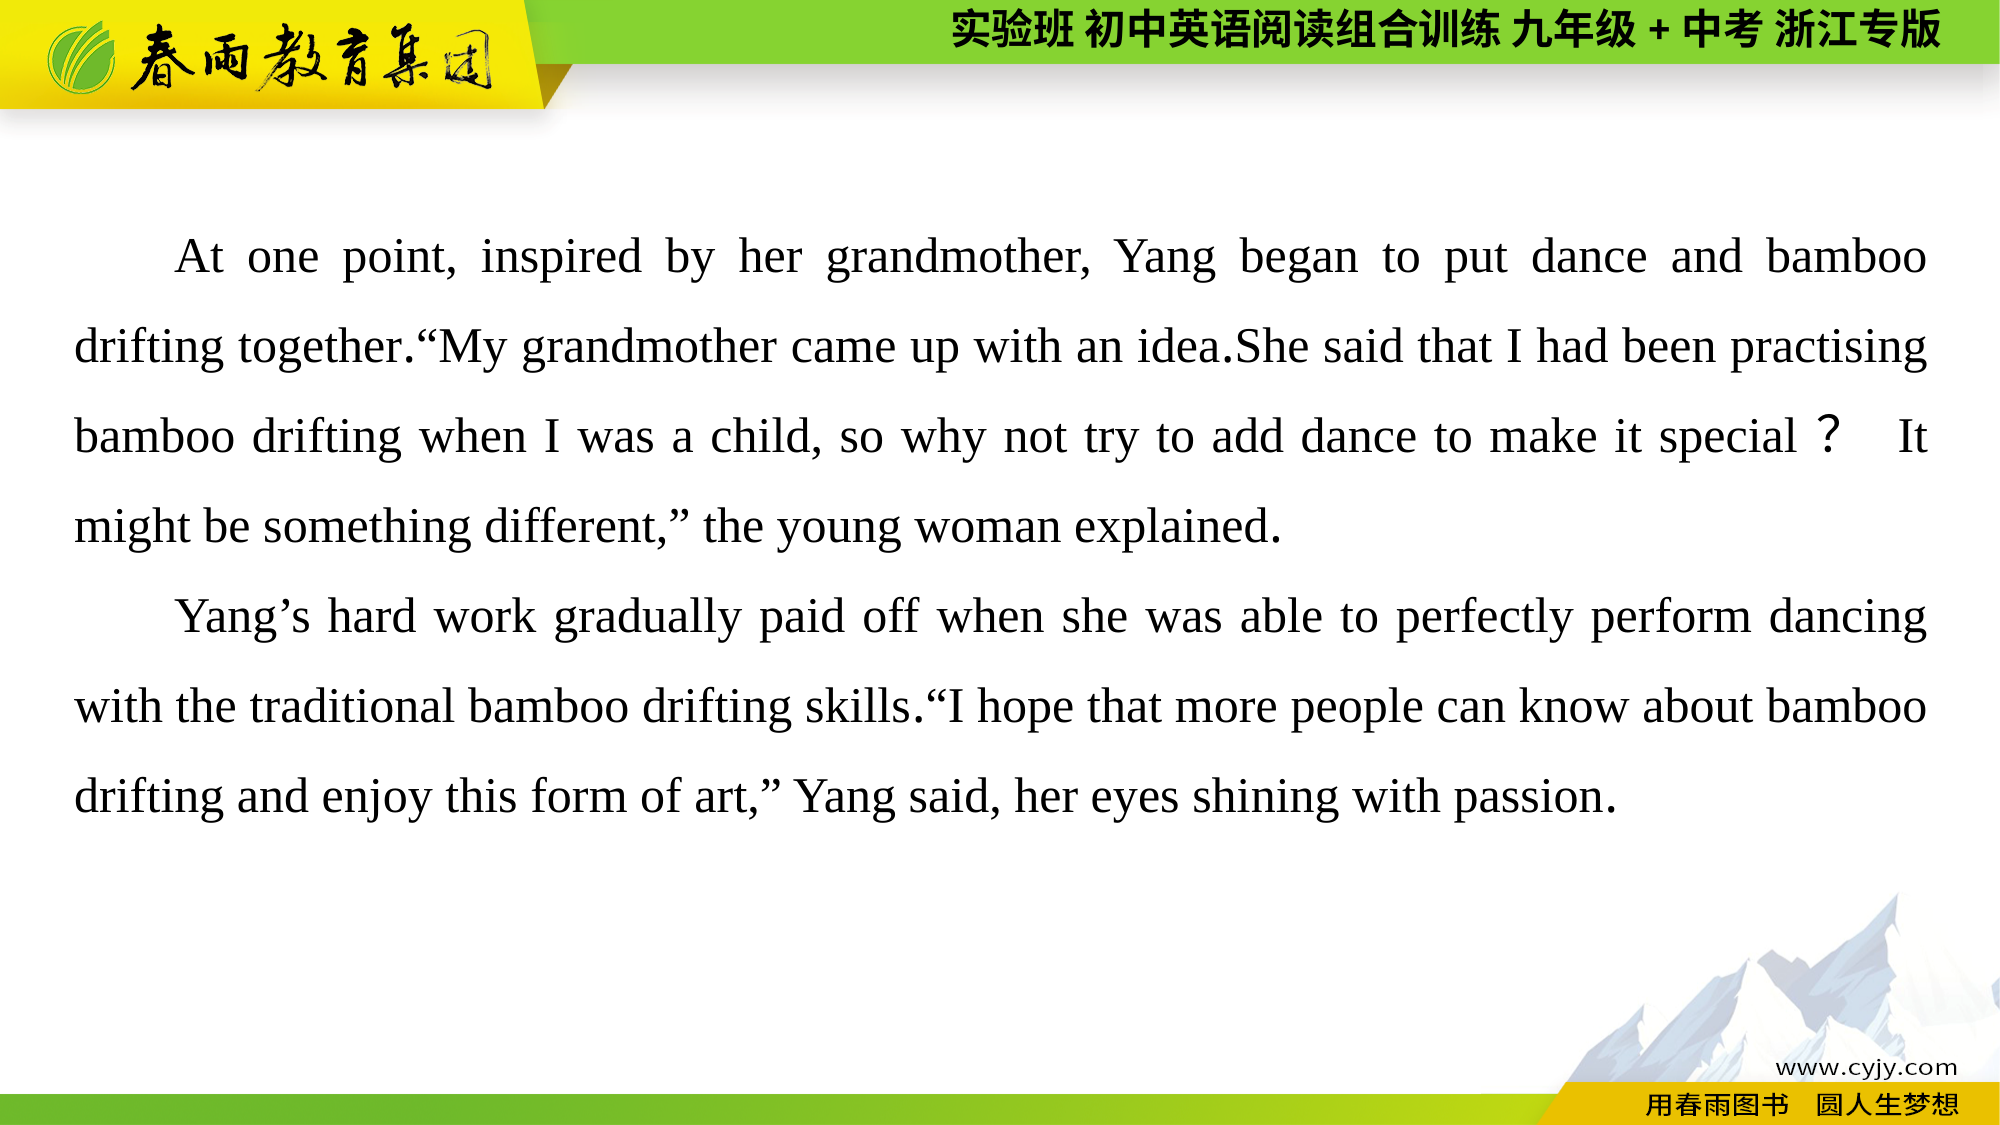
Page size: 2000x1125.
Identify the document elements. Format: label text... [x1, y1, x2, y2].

list At one point, inspired by her grandmother, Yang began to put dance and bamboo drifting together.“My grandmother came up with an idea.She said that I had been practising bamboo drifting when I was a child, so why not try to add dance to make it special？ It might be something different,” the young woman explained. Yang’s hard work gradually paid off when she was able to perfectly perform dancing with the traditional bamboo drifting skills.“I hope that more people can know about bamboo drifting and enjoy this form of art,” Yang said, her eyes shining with passion. [59, 184, 1944, 836]
picture [0, 0, 2000, 1125]
